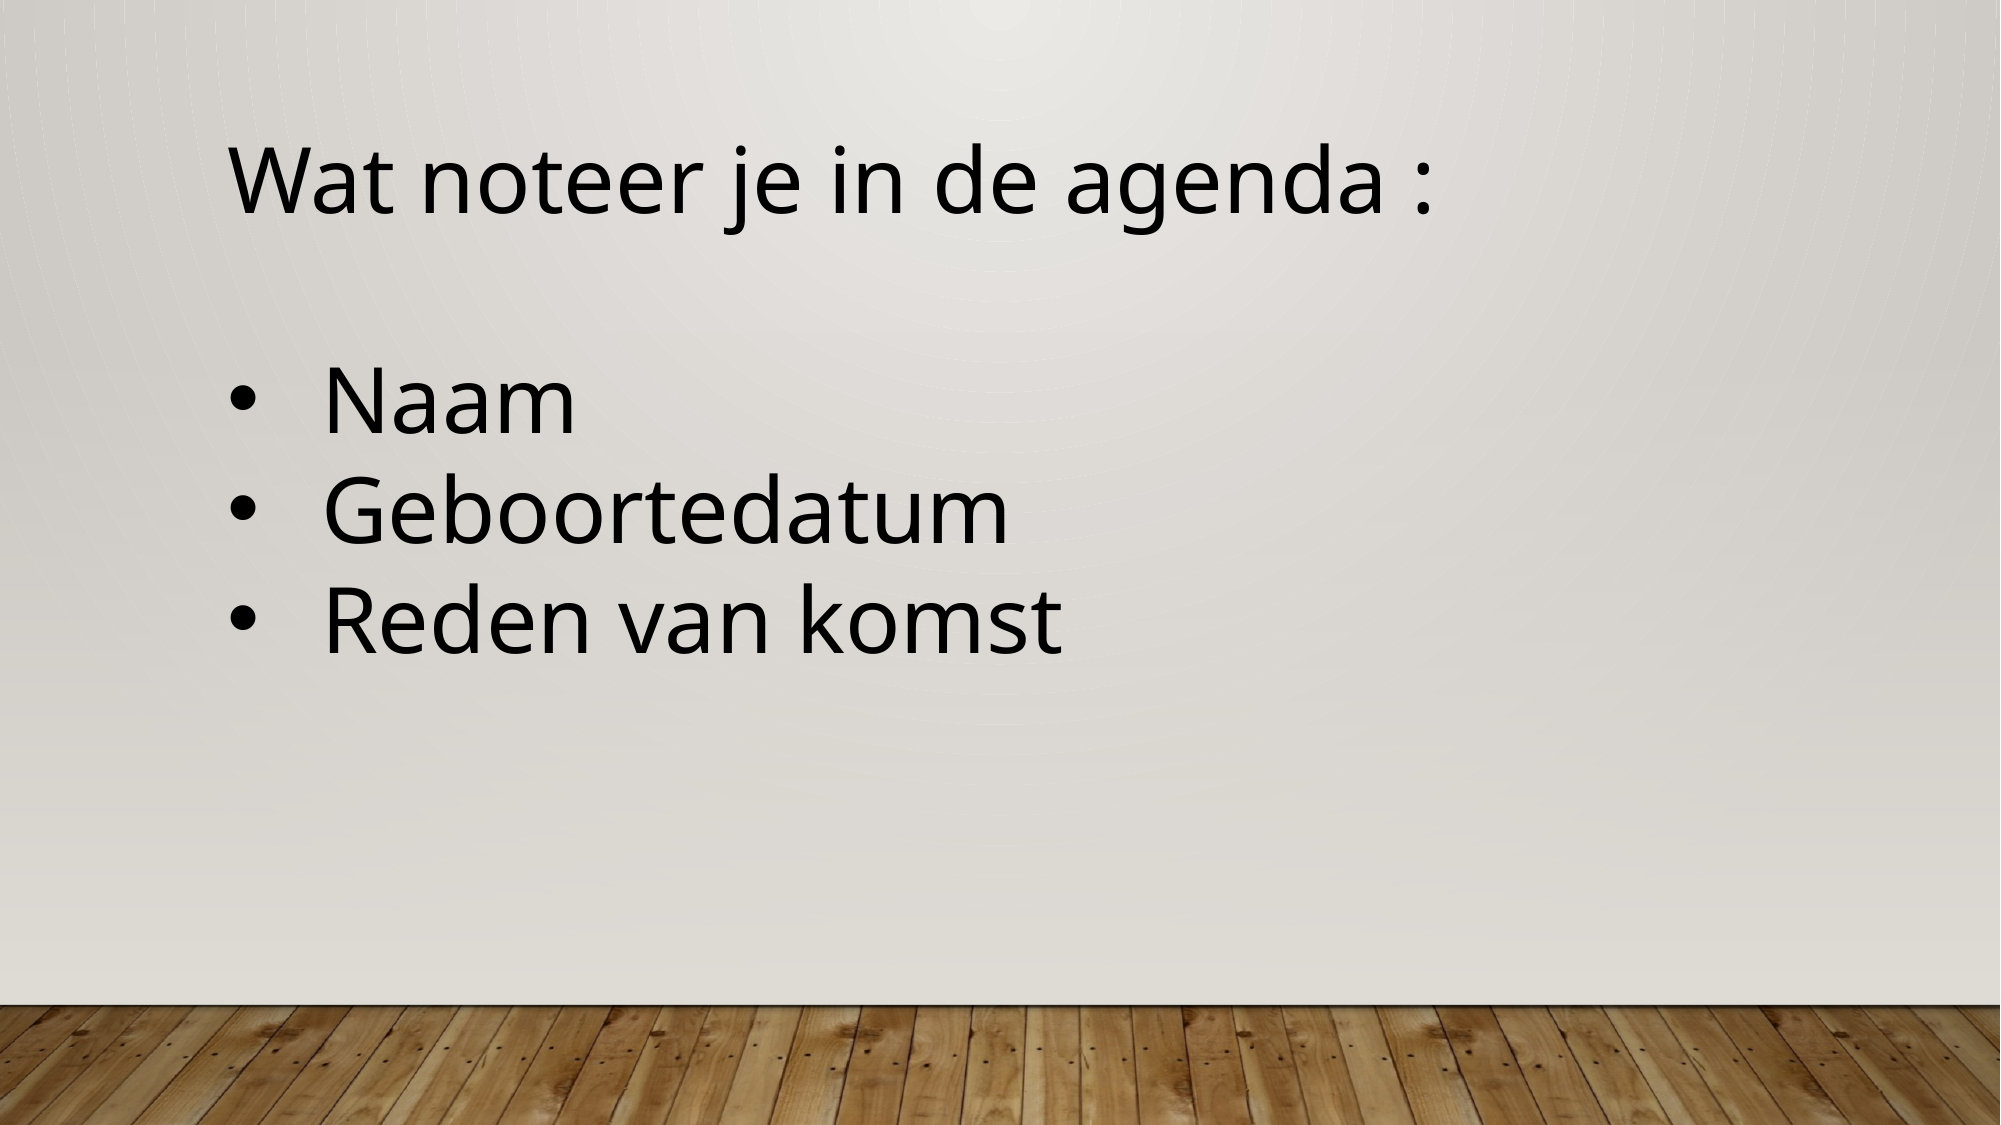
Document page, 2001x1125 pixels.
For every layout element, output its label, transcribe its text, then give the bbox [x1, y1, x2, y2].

text_box Wat noteer je in de agenda : Naam Geboortedatum Reden van komst [212, 114, 1453, 680]
picture [0, 1005, 2000, 1125]
